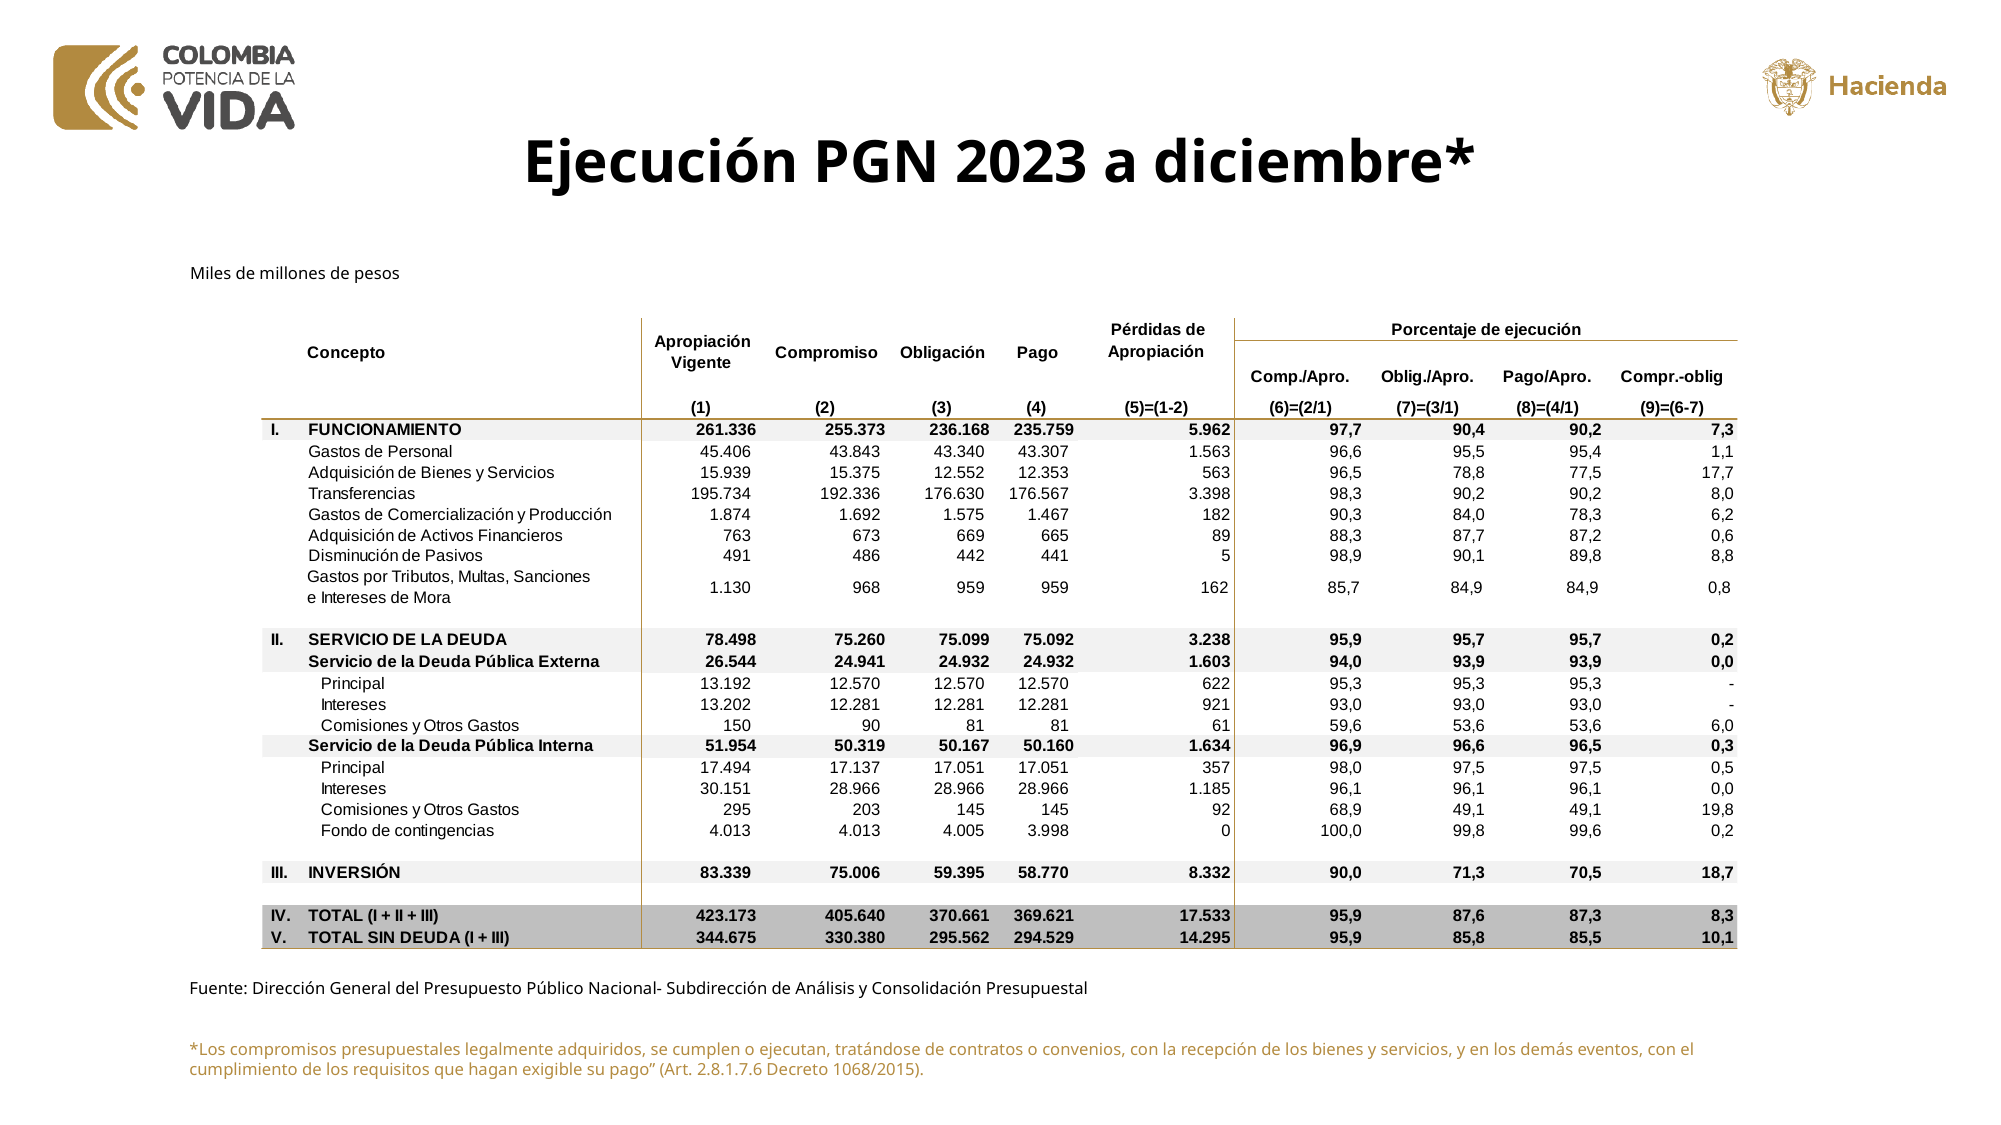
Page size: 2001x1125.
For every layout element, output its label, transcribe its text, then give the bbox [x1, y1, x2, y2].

text_box Fuente: Dirección General del Presupuesto Público Nacional- Subdirección de Análisis y Consolidación Presupuestal [174, 949, 1175, 1010]
text_box Ejecución PGN 2023 a diciembre* [249, 121, 1750, 204]
text_box Miles de millones de pesos [175, 255, 675, 290]
picture [0, 0, 2001, 1125]
text_box *Los compromisos presupuestales legalmente adquiridos, se cumplen o ejecutan, tratándose de contratos o convenios, con la recepción de los bienes y servicios, y en los demás eventos, con el cumplimiento de los requisitos que hagan exigible su pago” (Art. 2.8.1.7.6 Decreto 1068/2015). [174, 1031, 1799, 1087]
